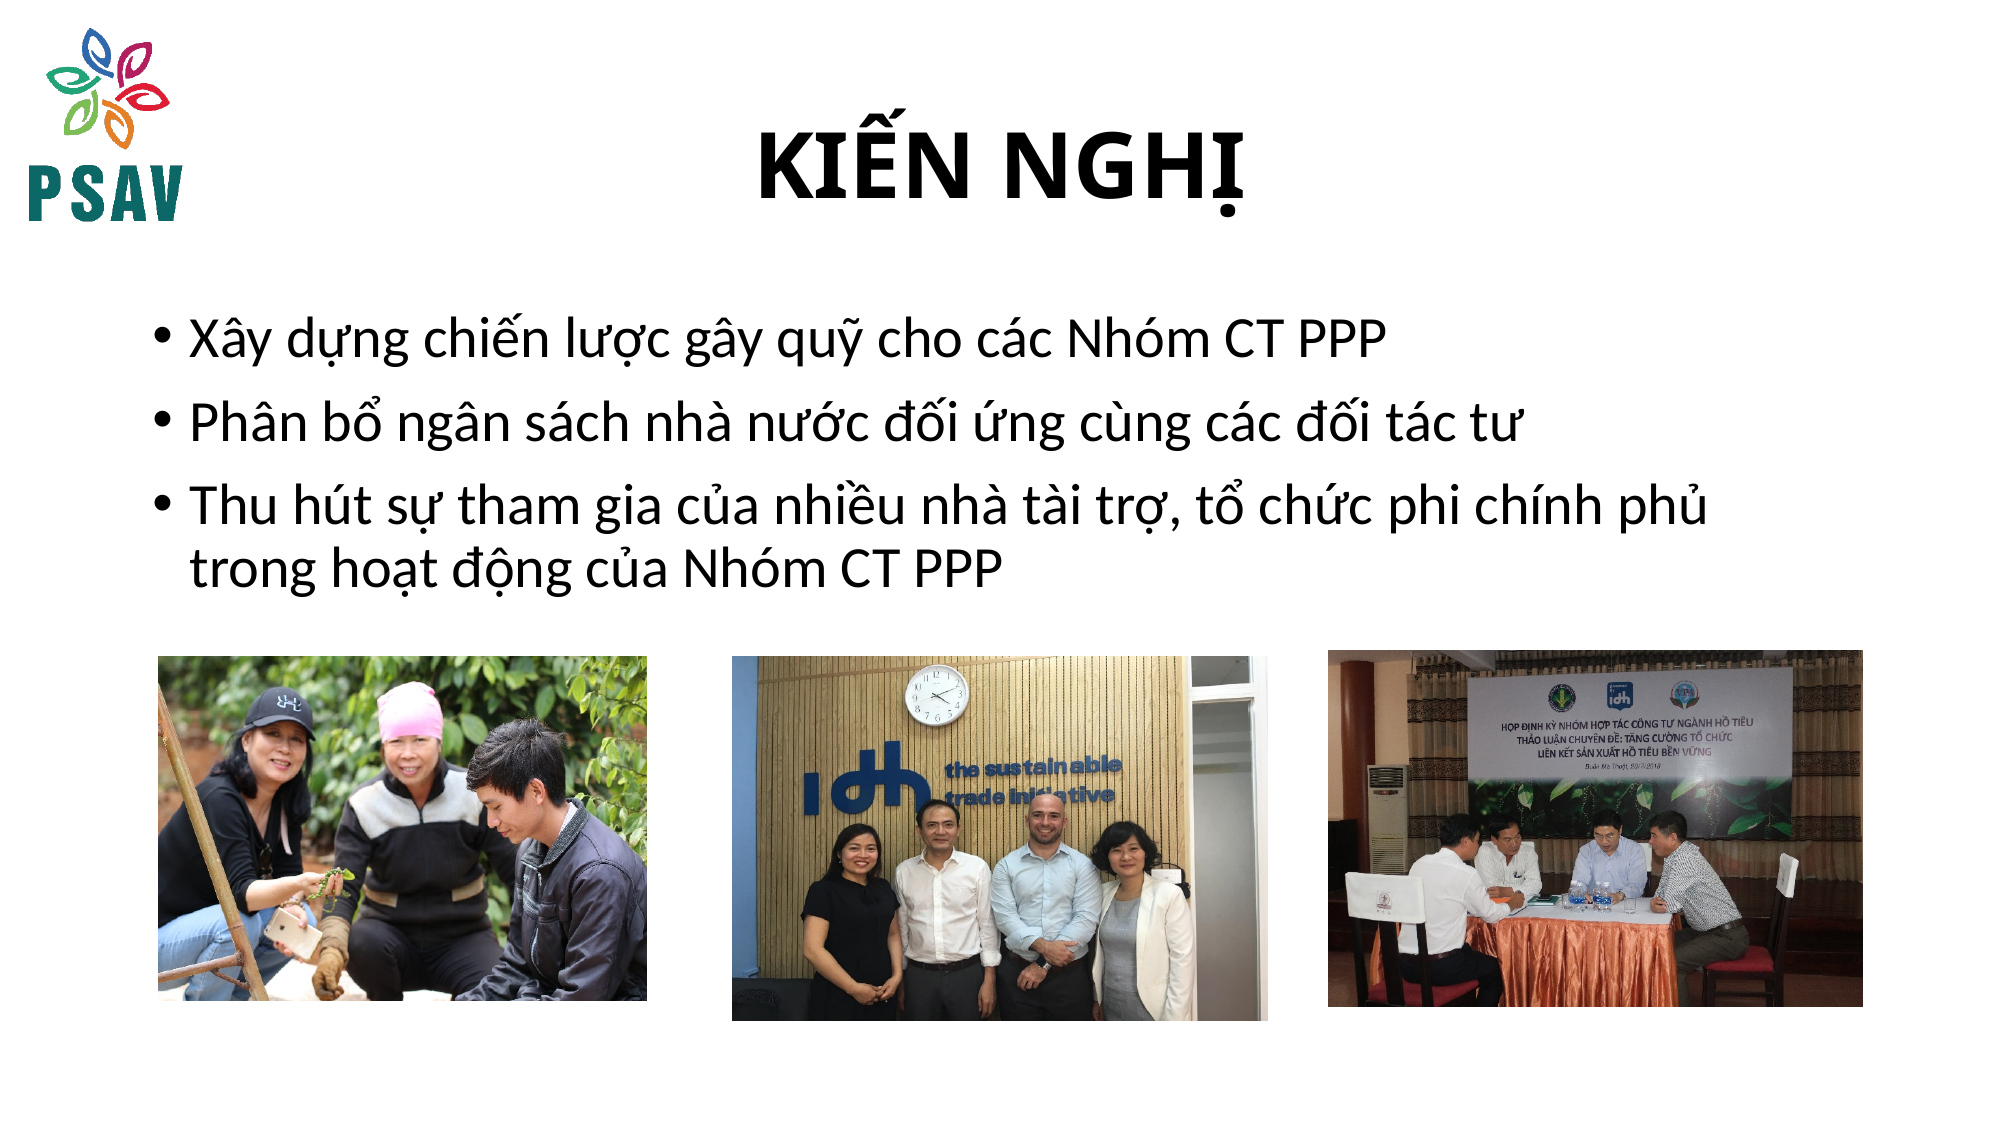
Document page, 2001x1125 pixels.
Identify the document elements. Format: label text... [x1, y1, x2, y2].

title KIẾN NGHỊ [137, 59, 1863, 278]
picture [158, 656, 647, 1001]
picture [26, 28, 189, 239]
picture [1328, 650, 1863, 1007]
picture [732, 656, 1268, 1021]
list Xây dựng chiến lược gây quỹ cho các Nhóm CT PPP Phân bổ ngân sách nhà nước đối ứng cùng các đối tác tư Thu hút sự tham gia của nhiều nhà tài trợ, tổ chức phi chính phủ trong hoạt động của Nhóm CT PPP [137, 299, 1863, 1014]
